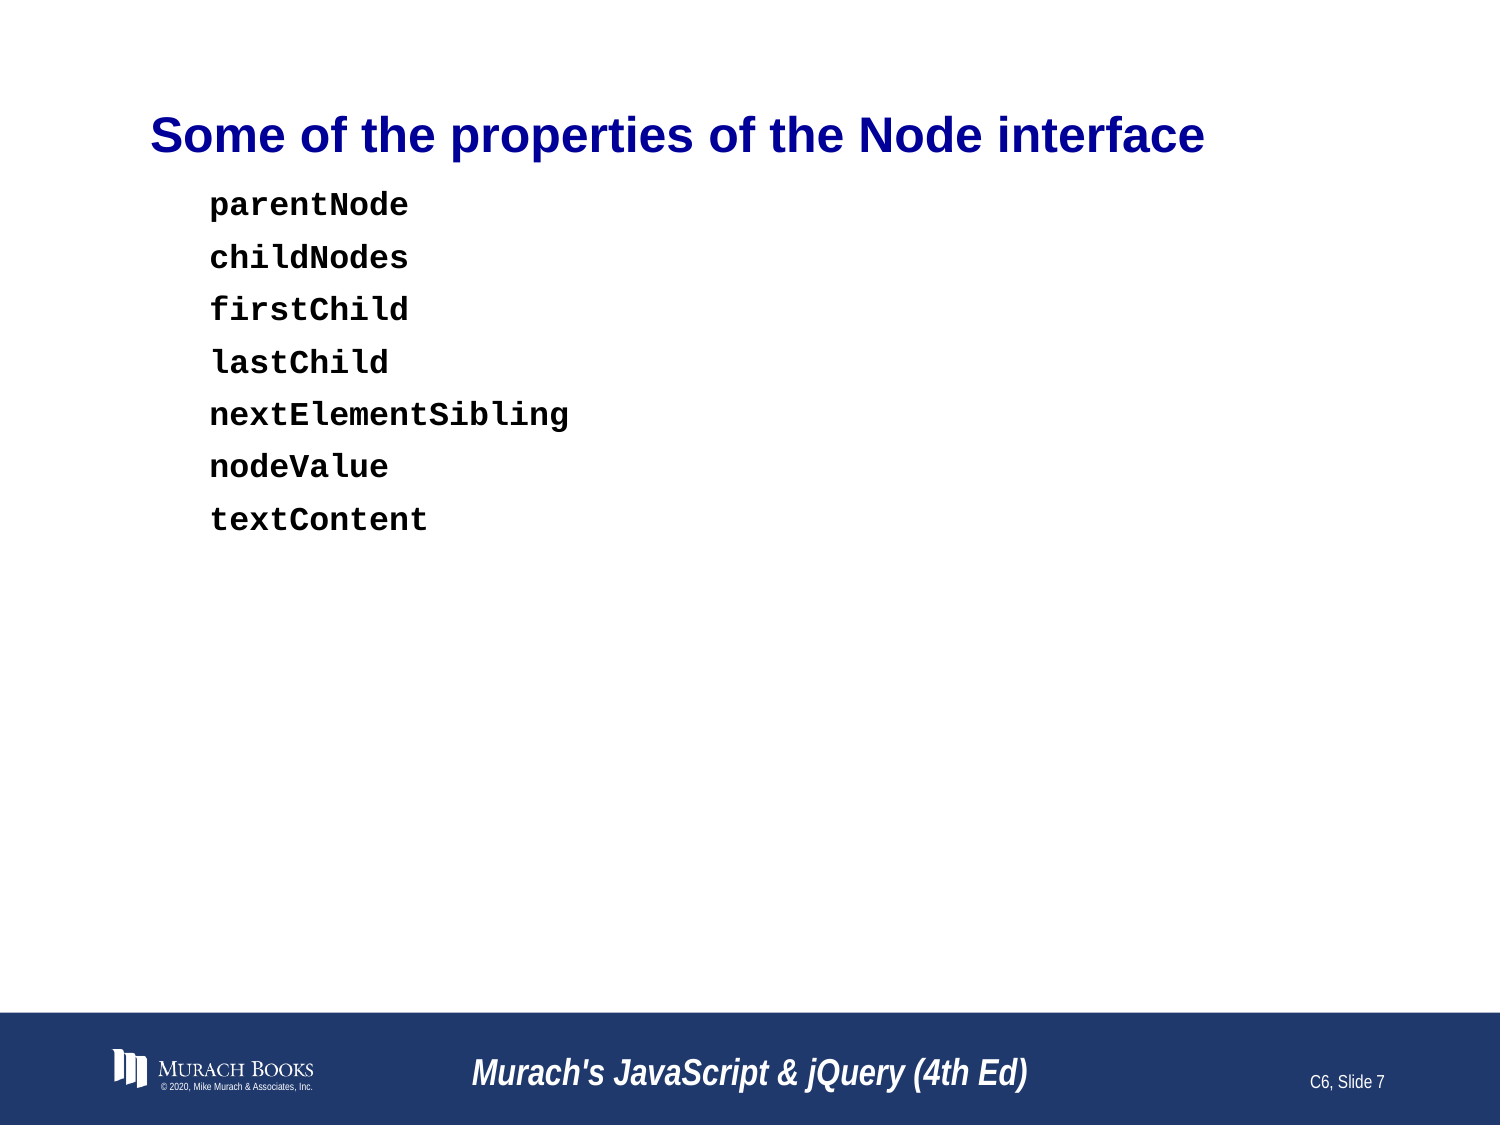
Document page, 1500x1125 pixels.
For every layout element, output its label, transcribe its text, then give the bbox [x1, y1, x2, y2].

list parentNode childNodes firstChild lastChild nextElementSibling nodeValue textContent [137, 174, 1350, 975]
slide_number Murach's JavaScript & jQuery (4th Ed) [463, 1025, 1050, 1100]
slide_number C6, Slide 7 [1087, 1025, 1400, 1100]
footer © 2020, Mike Murach & Associates, Inc. [12, 1025, 463, 1100]
title Some of the properties of the Node interface [150, 102, 1350, 164]
